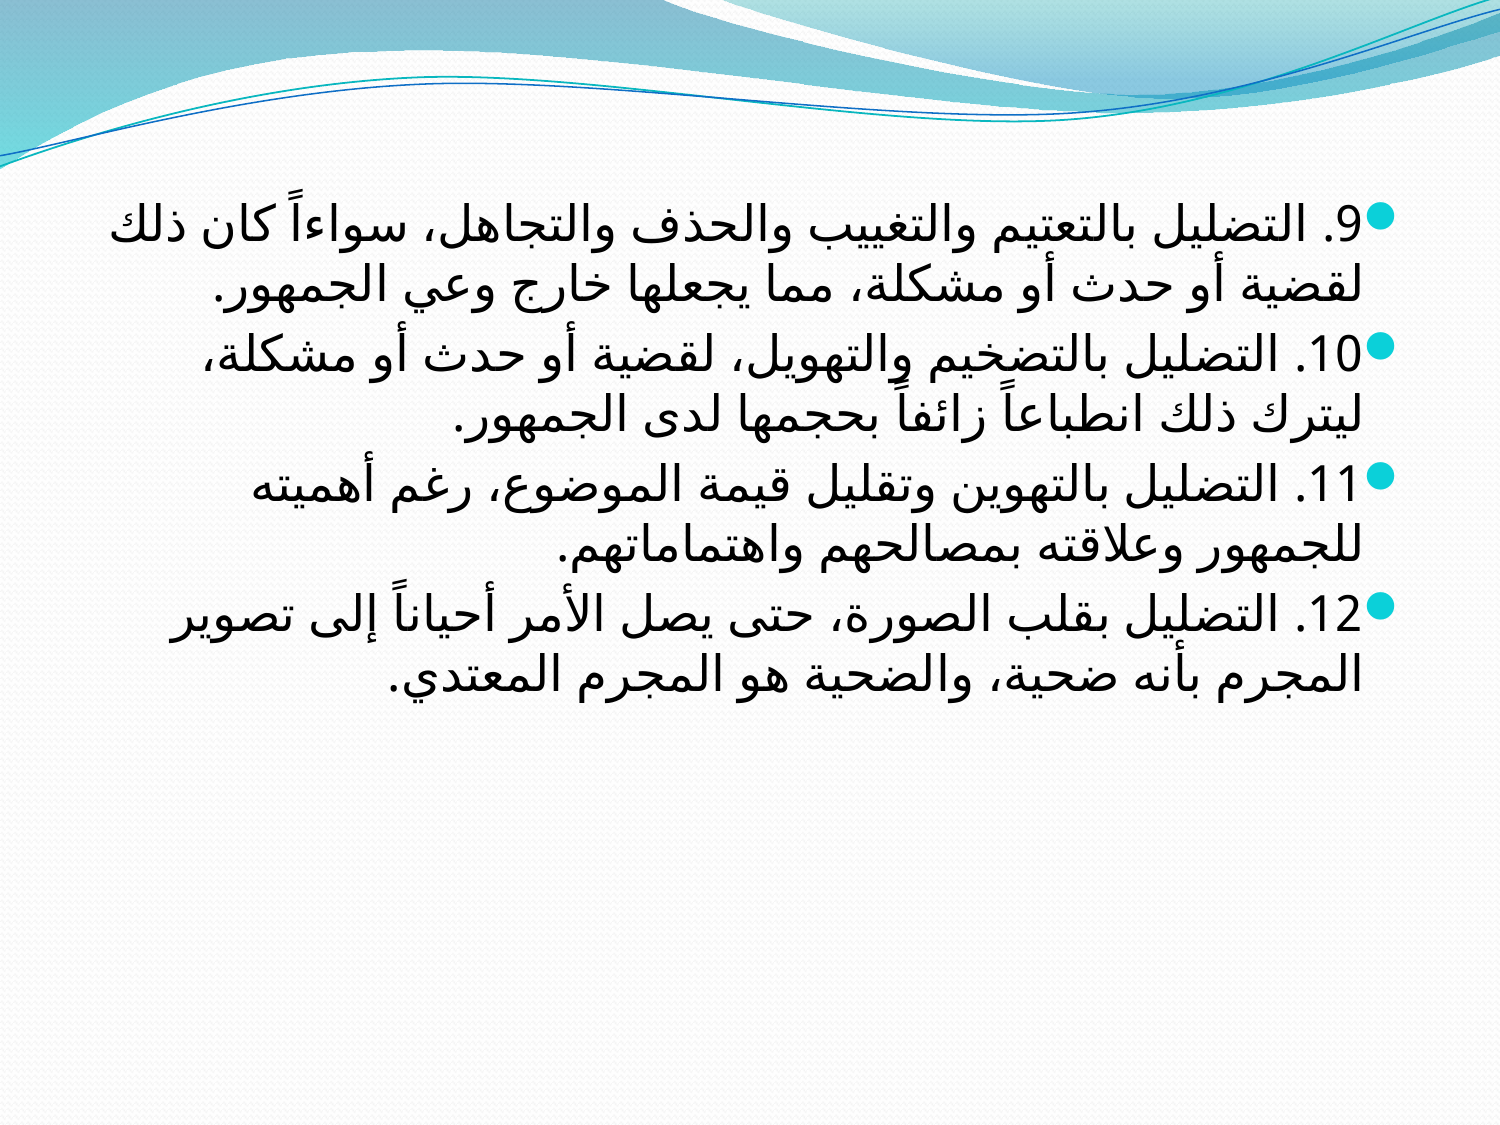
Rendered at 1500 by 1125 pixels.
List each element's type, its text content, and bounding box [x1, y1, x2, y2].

list 9. التضليل بالتعتيم والتغييب والحذف والتجاهل، سواءاً كان ذلك لقضية أو حدث أو مشكلة، مما يجعلها خارج وعي الجمهور. 10. التضليل بالتضخيم والتهويل، لقضية أو حدث أو مشكلة، ليترك ذلك انطباعاً زائفاً بحجمها لدى الجمهور. 11. التضليل بالتهوين وتقليل قيمة الموضوع، رغم أهميته للجمهور وعلاقته بمصالحهم واهتماماتهم. 12. التضليل بقلب الصورة، حتى يصل الأمر أحياناً إلى تصوير المجرم بأنه ضحية، والضحية هو المجرم المعتدي. [75, 184, 1425, 988]
